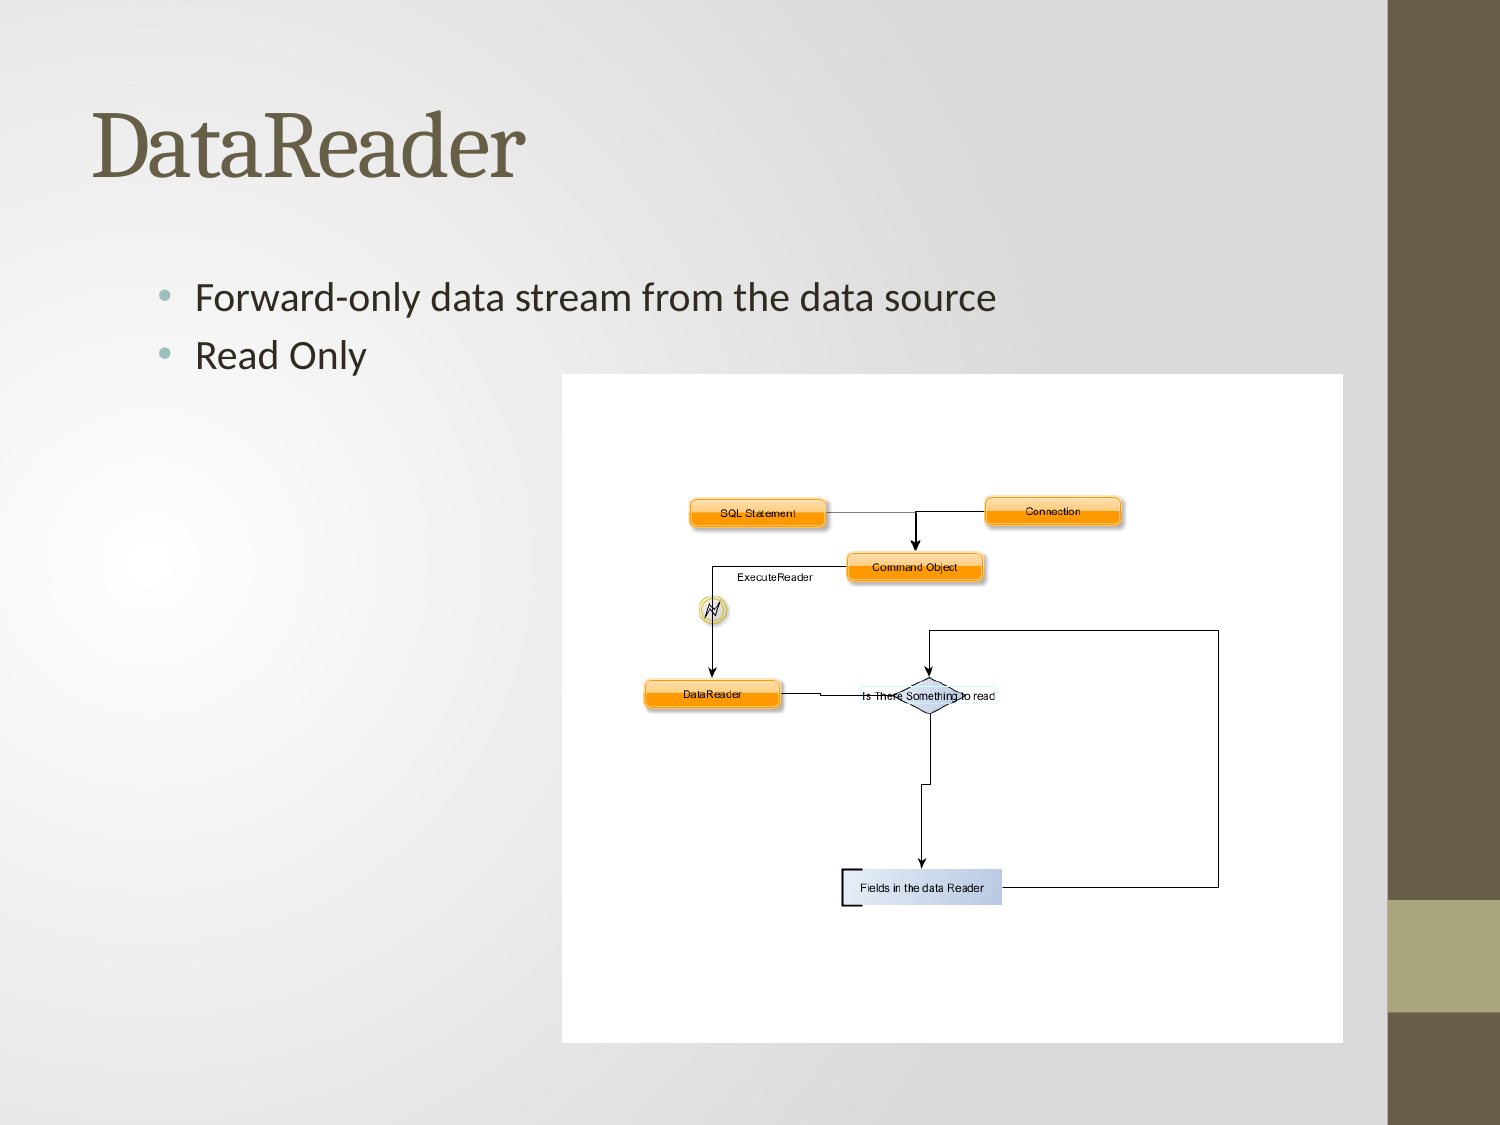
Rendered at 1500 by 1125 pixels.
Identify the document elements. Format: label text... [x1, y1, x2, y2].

picture [561, 374, 1344, 1044]
title DataReader [75, 45, 1325, 233]
list Forward-only data stream from the data source Read Only [75, 262, 1425, 538]
